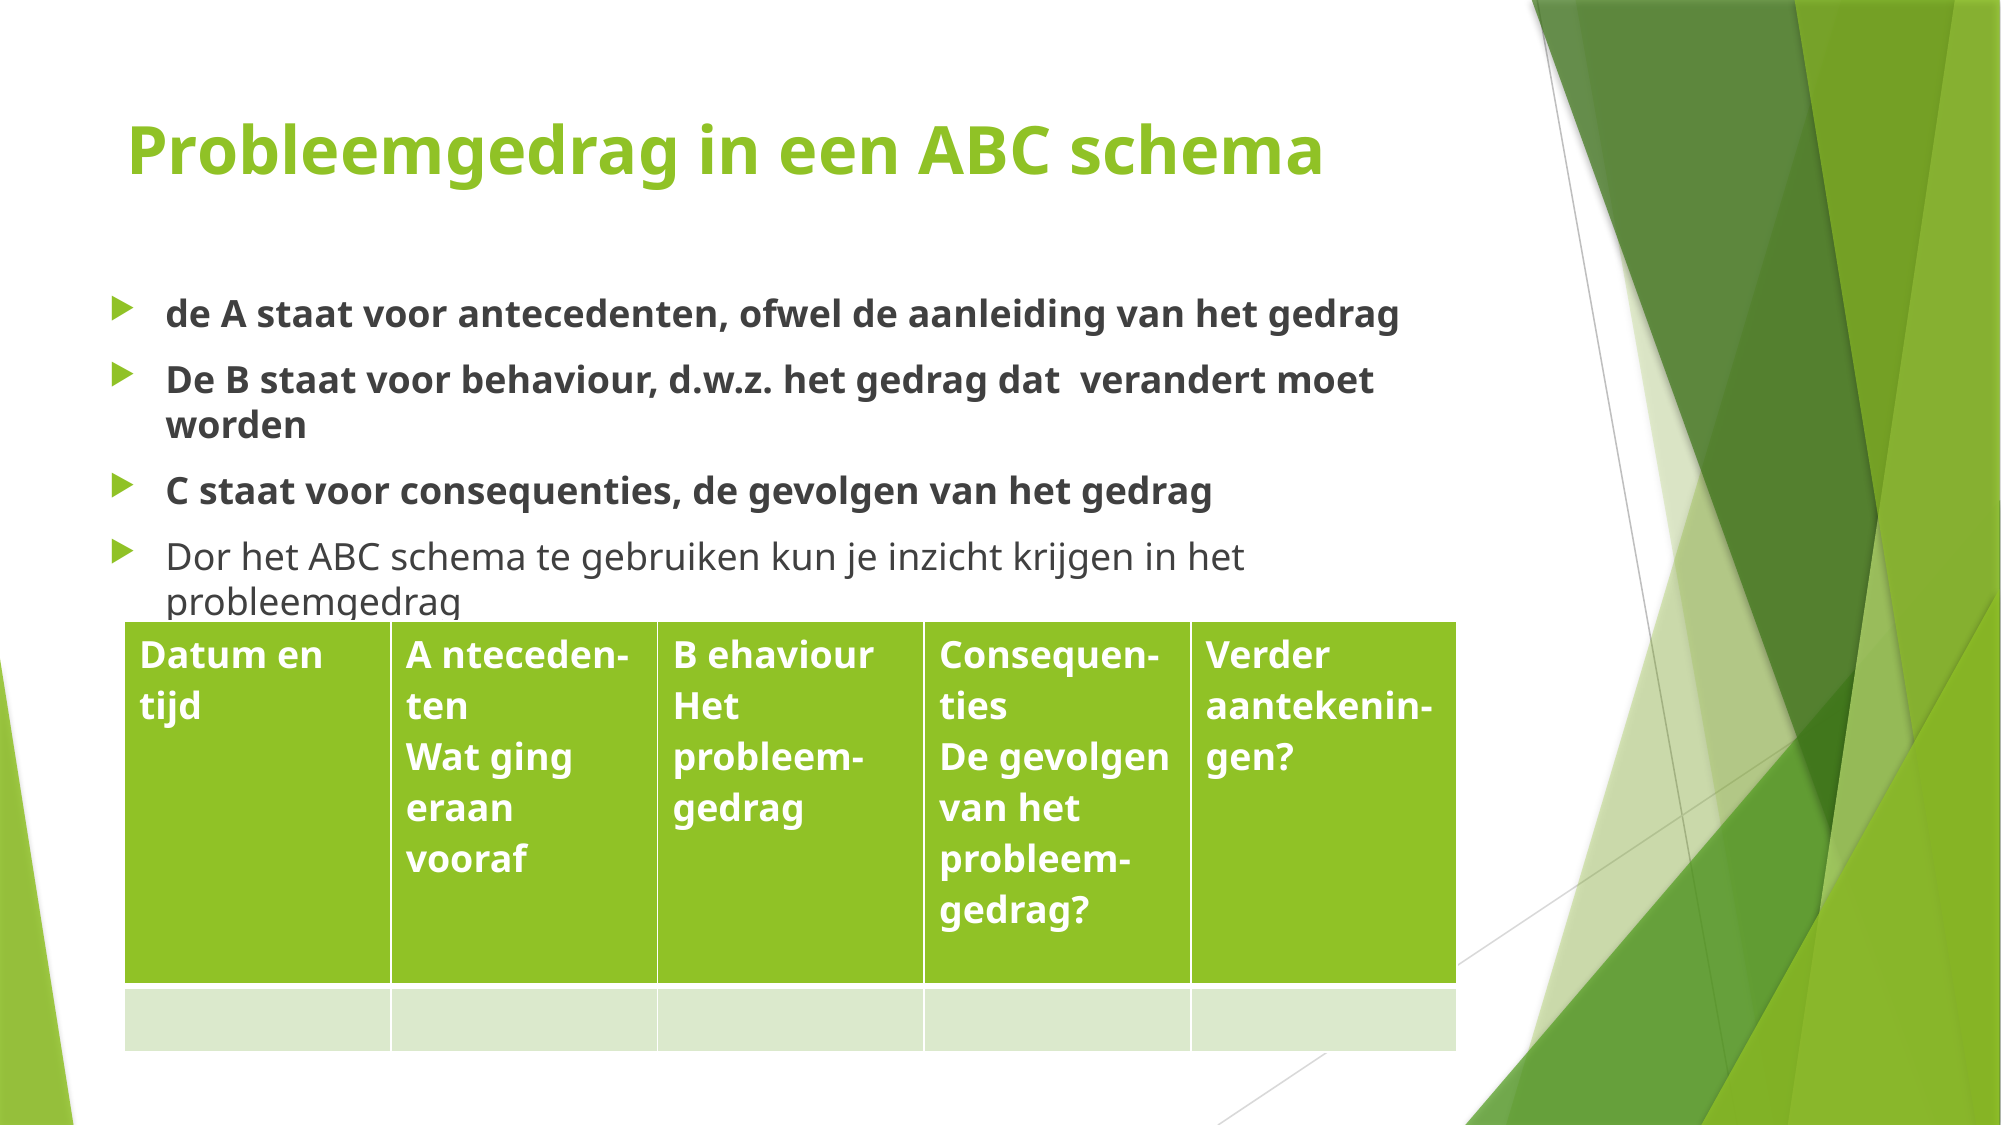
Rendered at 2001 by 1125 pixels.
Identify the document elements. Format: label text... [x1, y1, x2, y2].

table_cell [925, 989, 1190, 1051]
title Probleemgedrag in een ABC schema [111, 99, 1522, 277]
table_header Consequen-ties De gevolgen van het probleem-gedrag? [925, 622, 1190, 983]
table_header A nteceden- ten Wat ging eraan vooraf [392, 622, 657, 983]
table_header Verder aantekenin-gen? [1192, 622, 1456, 983]
table_header B ehaviour Het probleem-gedrag [658, 622, 923, 983]
table_cell [658, 989, 923, 1051]
table_cell [125, 989, 390, 1051]
list de A staat voor antecedenten, ofwel de aanleiding van het gedrag De B staat voor behaviour, d.w.z. het gedrag dat verandert moet worden C staat voor consequenties, de gevolgen van het gedrag Dor het ABC schema te gebruiken kun je inzicht krijgen in het probleemgedrag [94, 282, 1505, 920]
table_header Datum en tijd [125, 622, 390, 983]
table_cell [392, 989, 657, 1051]
table_cell [1192, 989, 1456, 1051]
